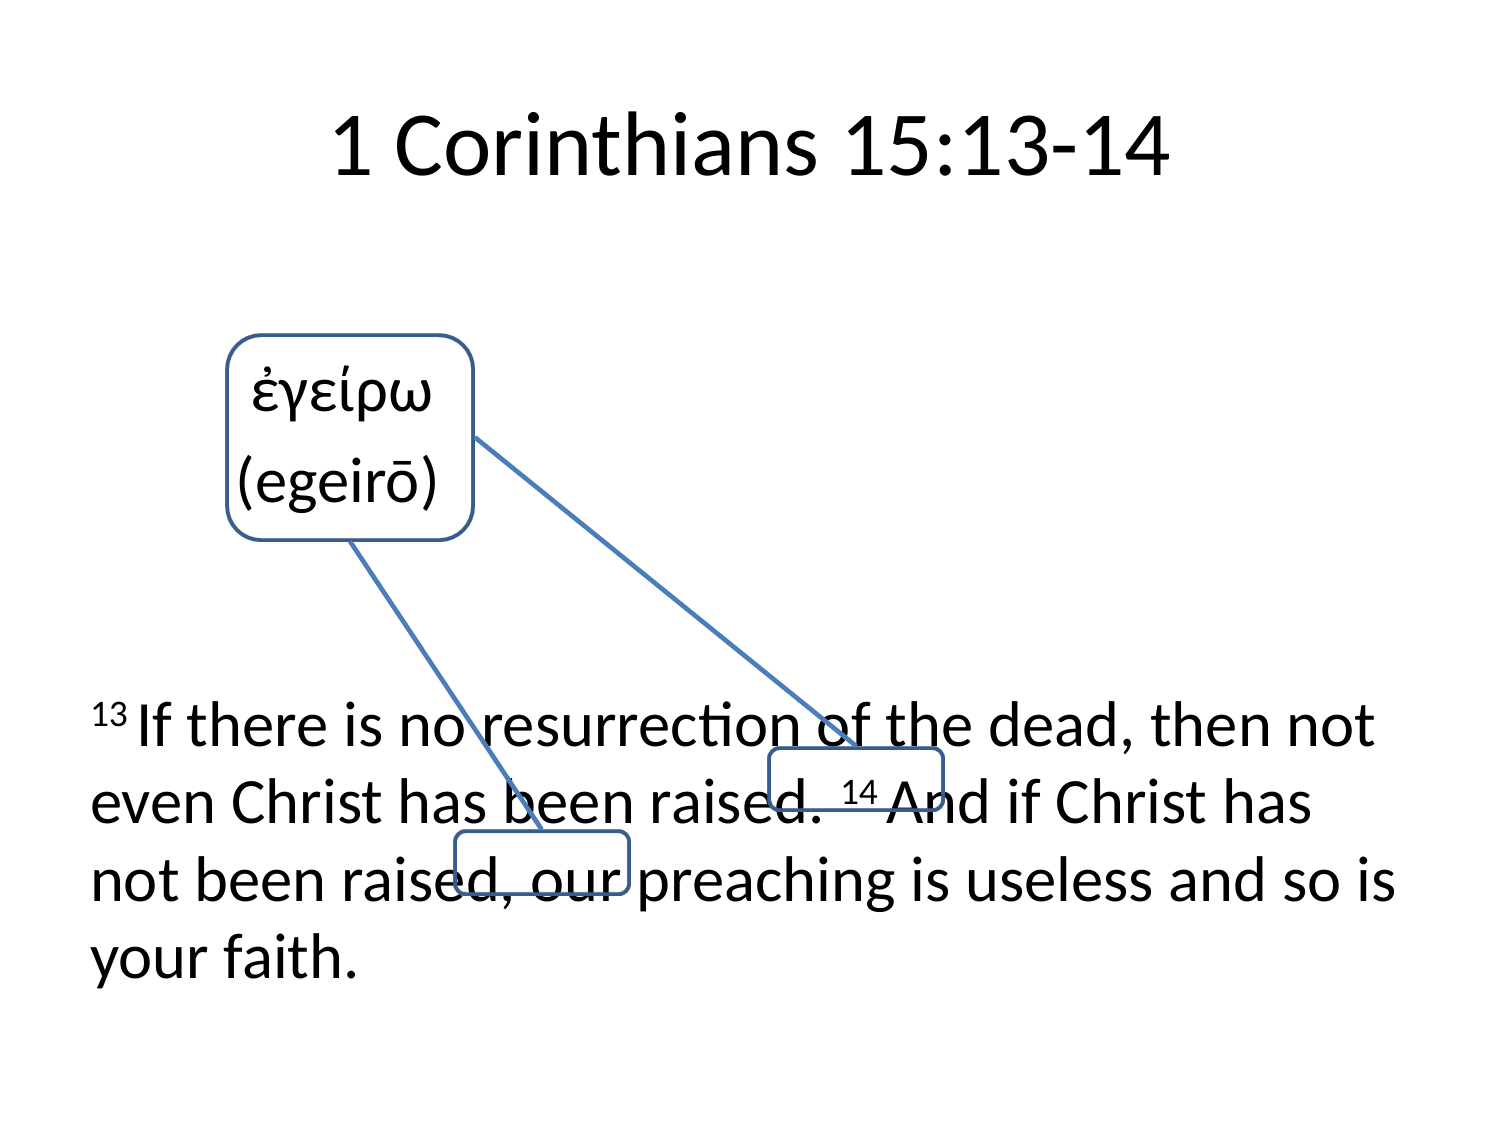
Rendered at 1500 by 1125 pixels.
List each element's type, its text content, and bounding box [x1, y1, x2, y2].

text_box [474, 437, 857, 747]
picture [767, 745, 946, 813]
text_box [349, 541, 542, 830]
picture [452, 829, 631, 896]
title 1 Corinthians 15:13-14 [75, 45, 1425, 233]
picture [224, 333, 476, 542]
list ἐγείρω (egeirō) 13 If there is no resurrection of the dead, then not even Christ has been raised. 14 And if Christ has not been raised, our preaching is useless and so is your faith. [75, 262, 1425, 1005]
